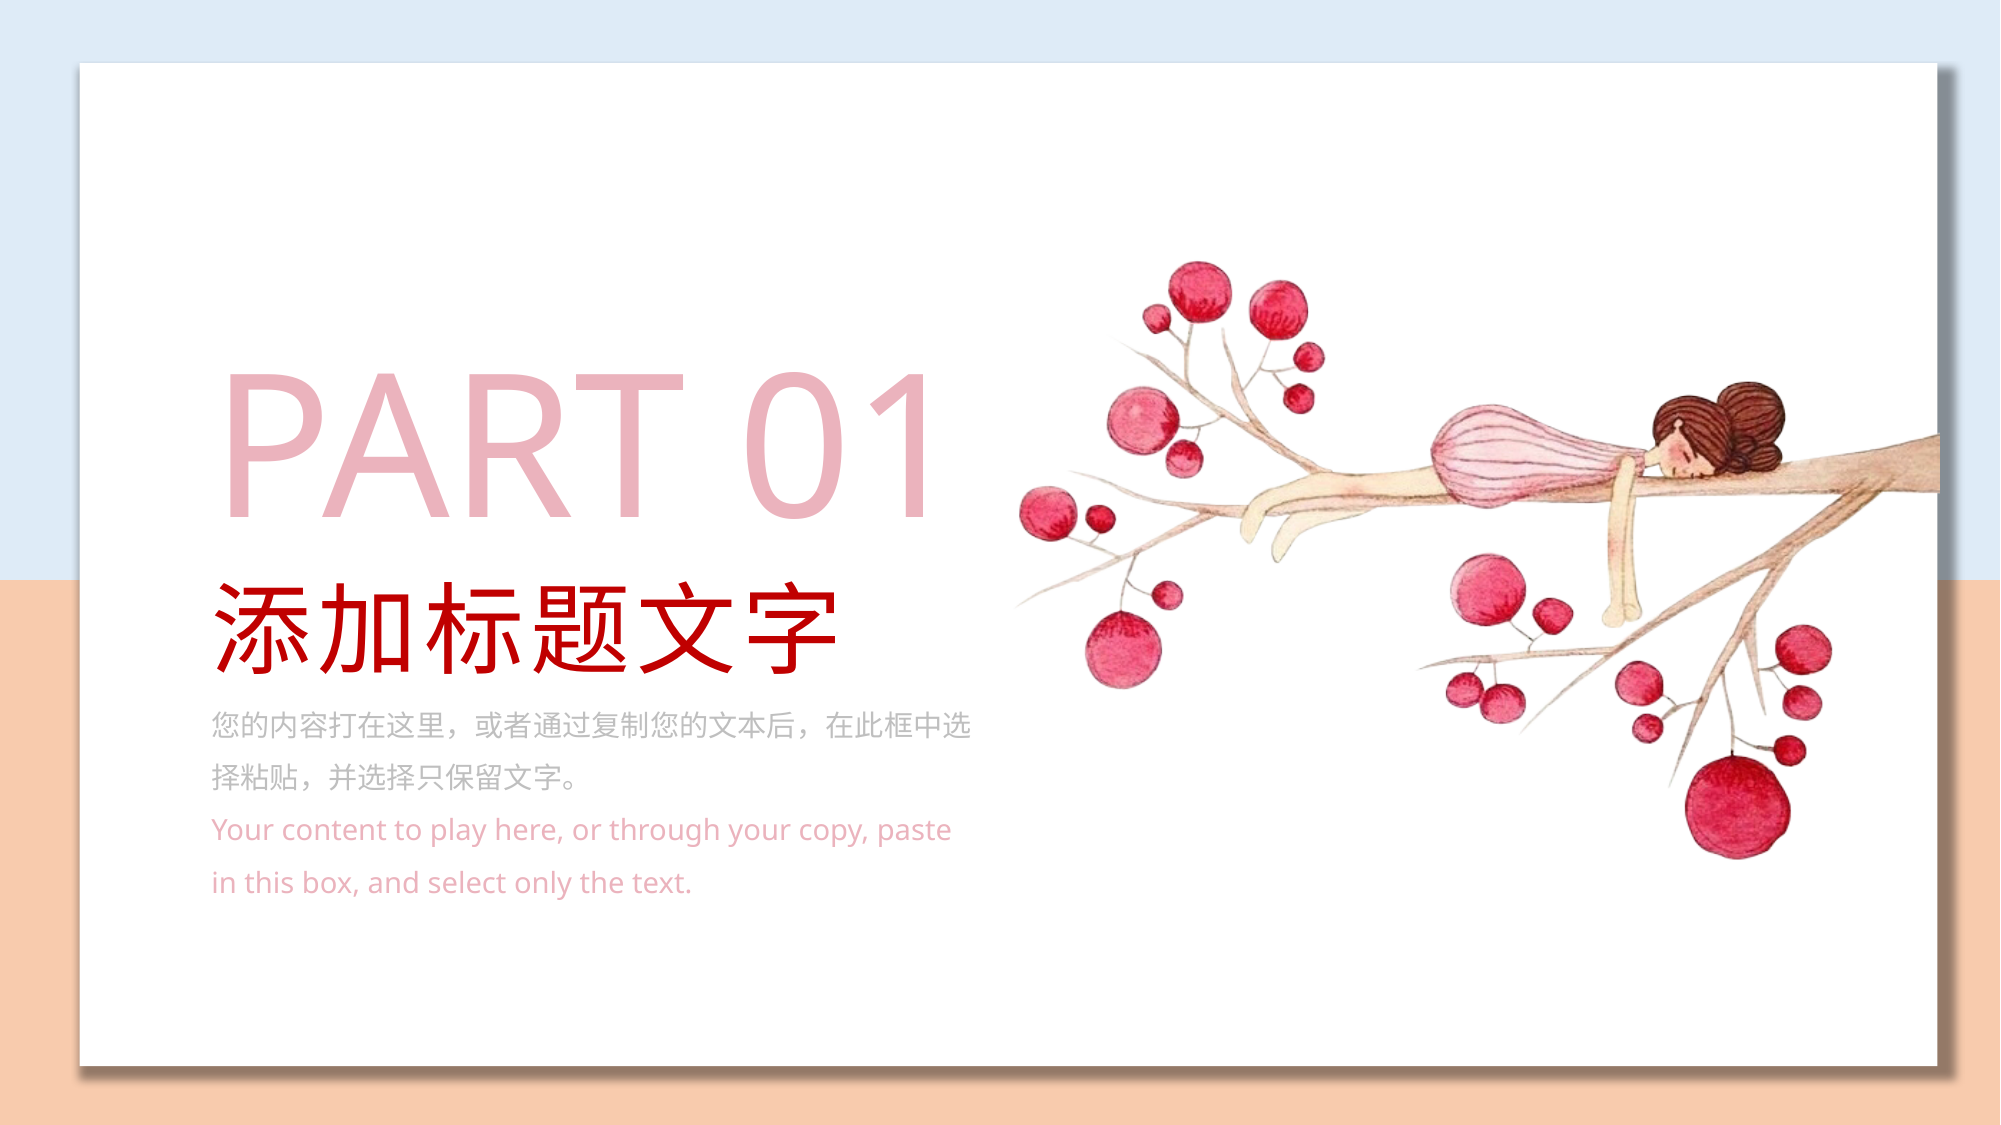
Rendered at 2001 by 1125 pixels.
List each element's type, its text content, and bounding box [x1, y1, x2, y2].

text_box PART 01 [196, 310, 952, 565]
text_box 您的内容打在这里，或者通过复制您的文本后，在此框中选择粘贴，并选择只保留文字。 Your content to play here, or through your copy, paste in this box, and select only the text. [196, 681, 988, 907]
text_box 添加标题文字 [196, 558, 924, 681]
picture [952, 58, 1940, 903]
